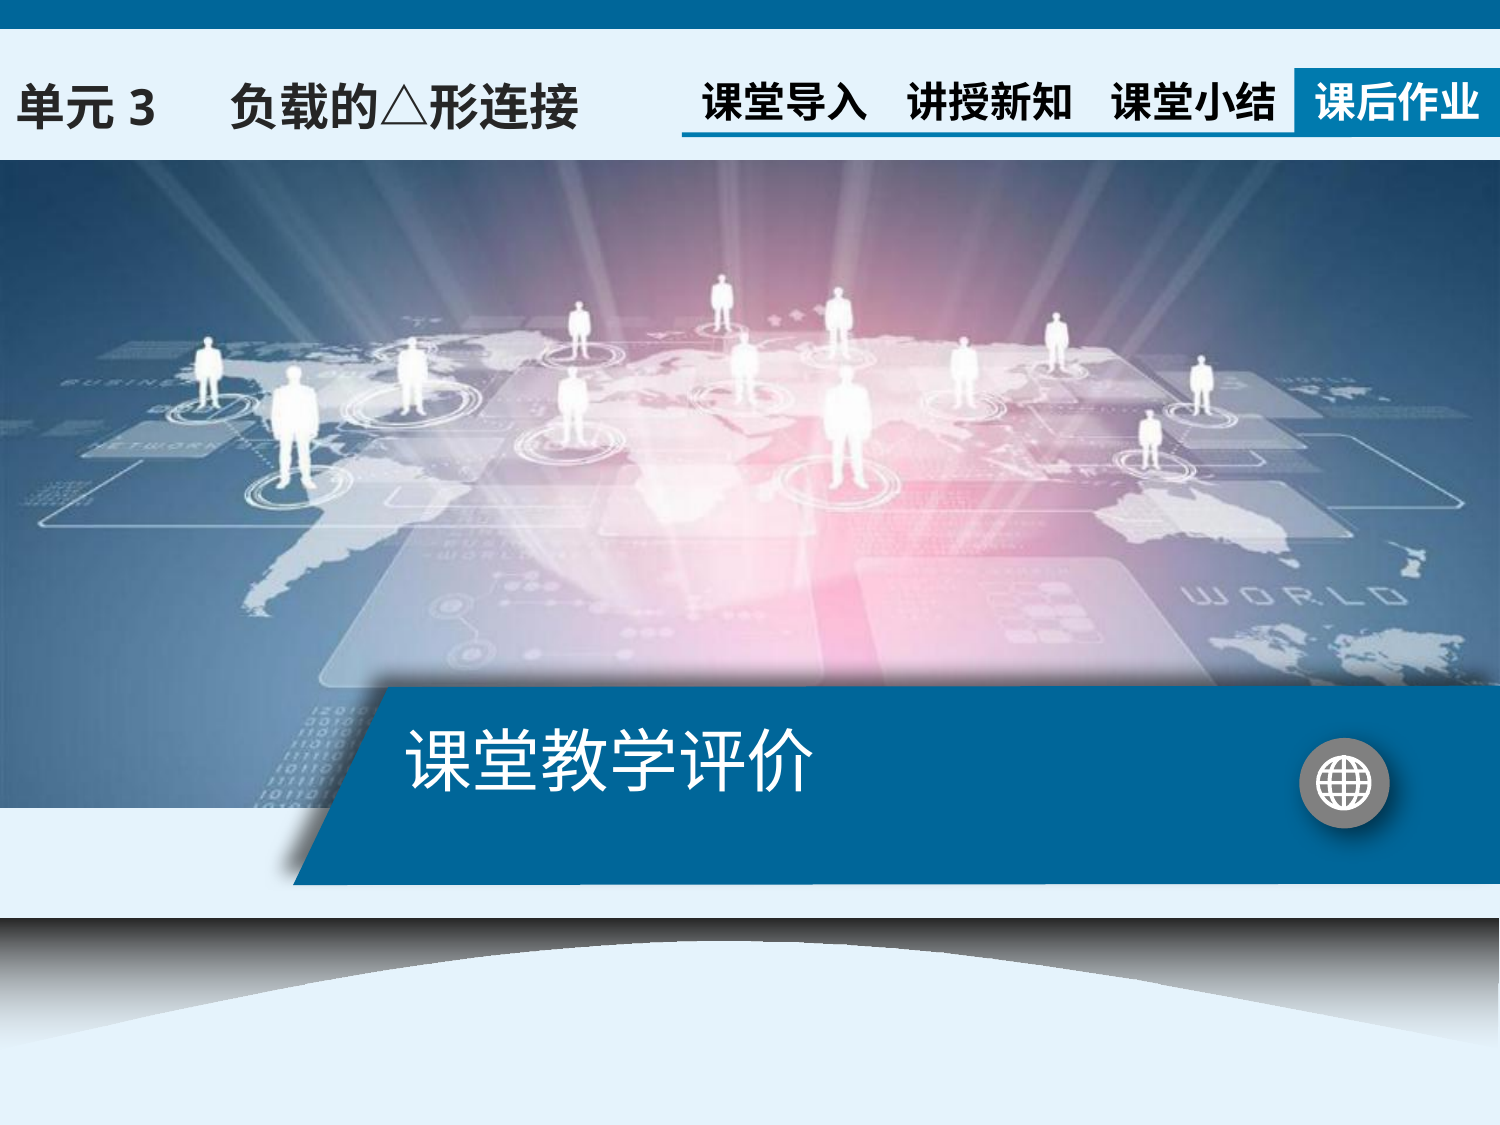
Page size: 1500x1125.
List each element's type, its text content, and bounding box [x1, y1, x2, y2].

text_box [681, 67, 1500, 135]
title 课堂教学评价 [388, 654, 1499, 809]
picture [0, 160, 1500, 808]
text_box 单元3 负载的△形连接 [1, 68, 1280, 143]
